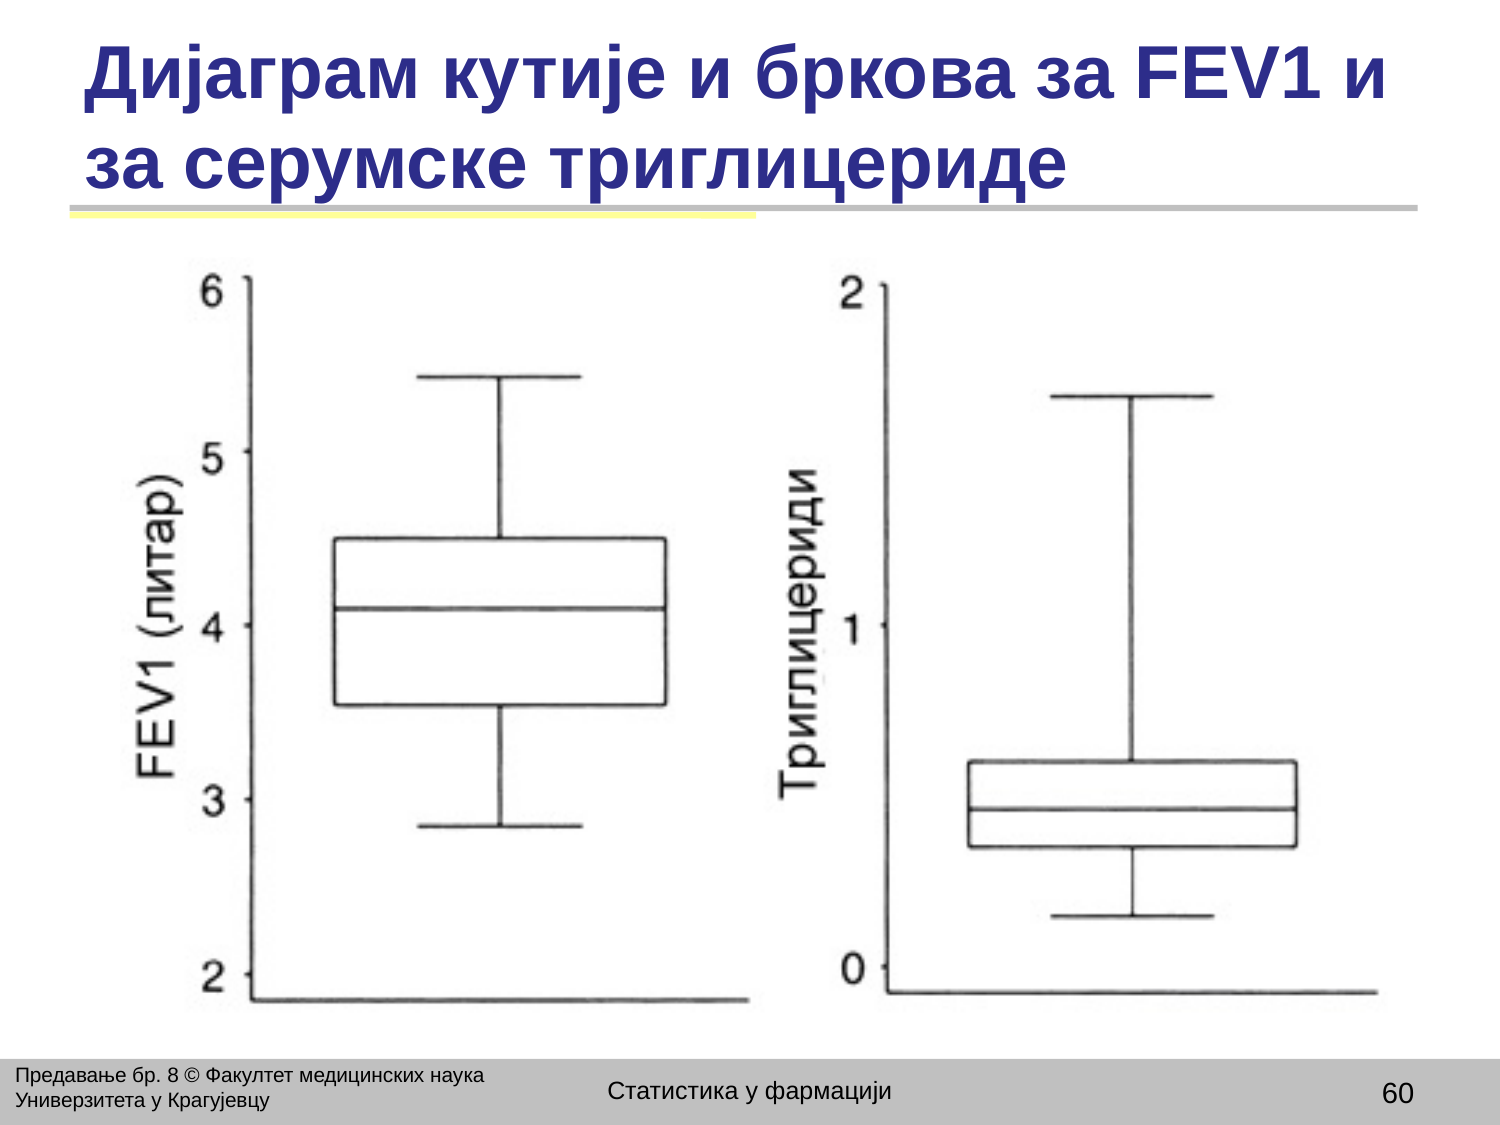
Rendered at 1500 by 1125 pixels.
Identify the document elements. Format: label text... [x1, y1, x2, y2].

title Дијаграм кутије и бркова за FEV1 и за серумске триглицериде [69, 19, 1426, 208]
picture [119, 257, 1396, 1019]
footer Статистика у фармацији [512, 1066, 988, 1125]
slide_number Предавање бр. 8 © Факултет медицинских наука Универзитета у Крагујевцу [0, 1053, 631, 1108]
slide_number 60 [1079, 1066, 1430, 1125]
